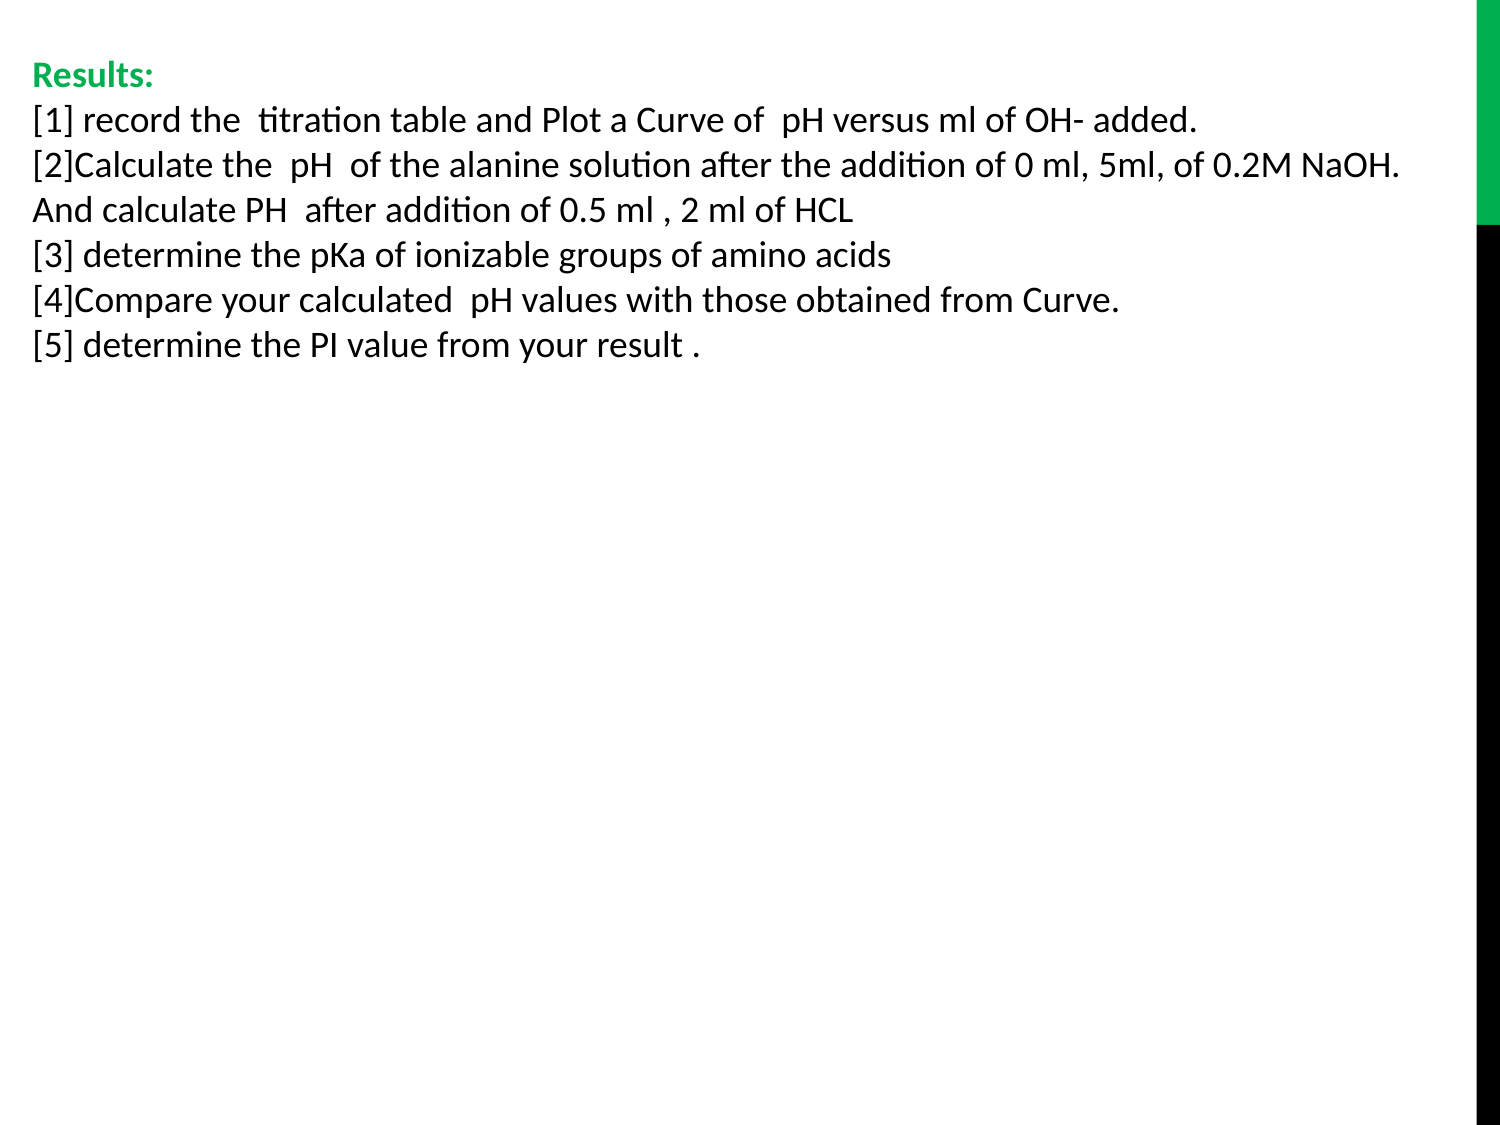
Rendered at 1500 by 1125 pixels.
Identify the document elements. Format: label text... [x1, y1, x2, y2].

text_box Results: [1] record the titration table and Plot a Curve of pH versus ml of OH- added. [2]Calculate the pH of the alanine solution after the addition of 0 ml, 5ml, of 0.2M NaOH. And calculate PH after addition of 0.5 ml , 2 ml of HCL [3] determine the pKa of ionizable groups of amino acids [4]Compare your calculated pH values with those obtained from Curve. [5] determine the PI value from your result . [17, 42, 1447, 373]
